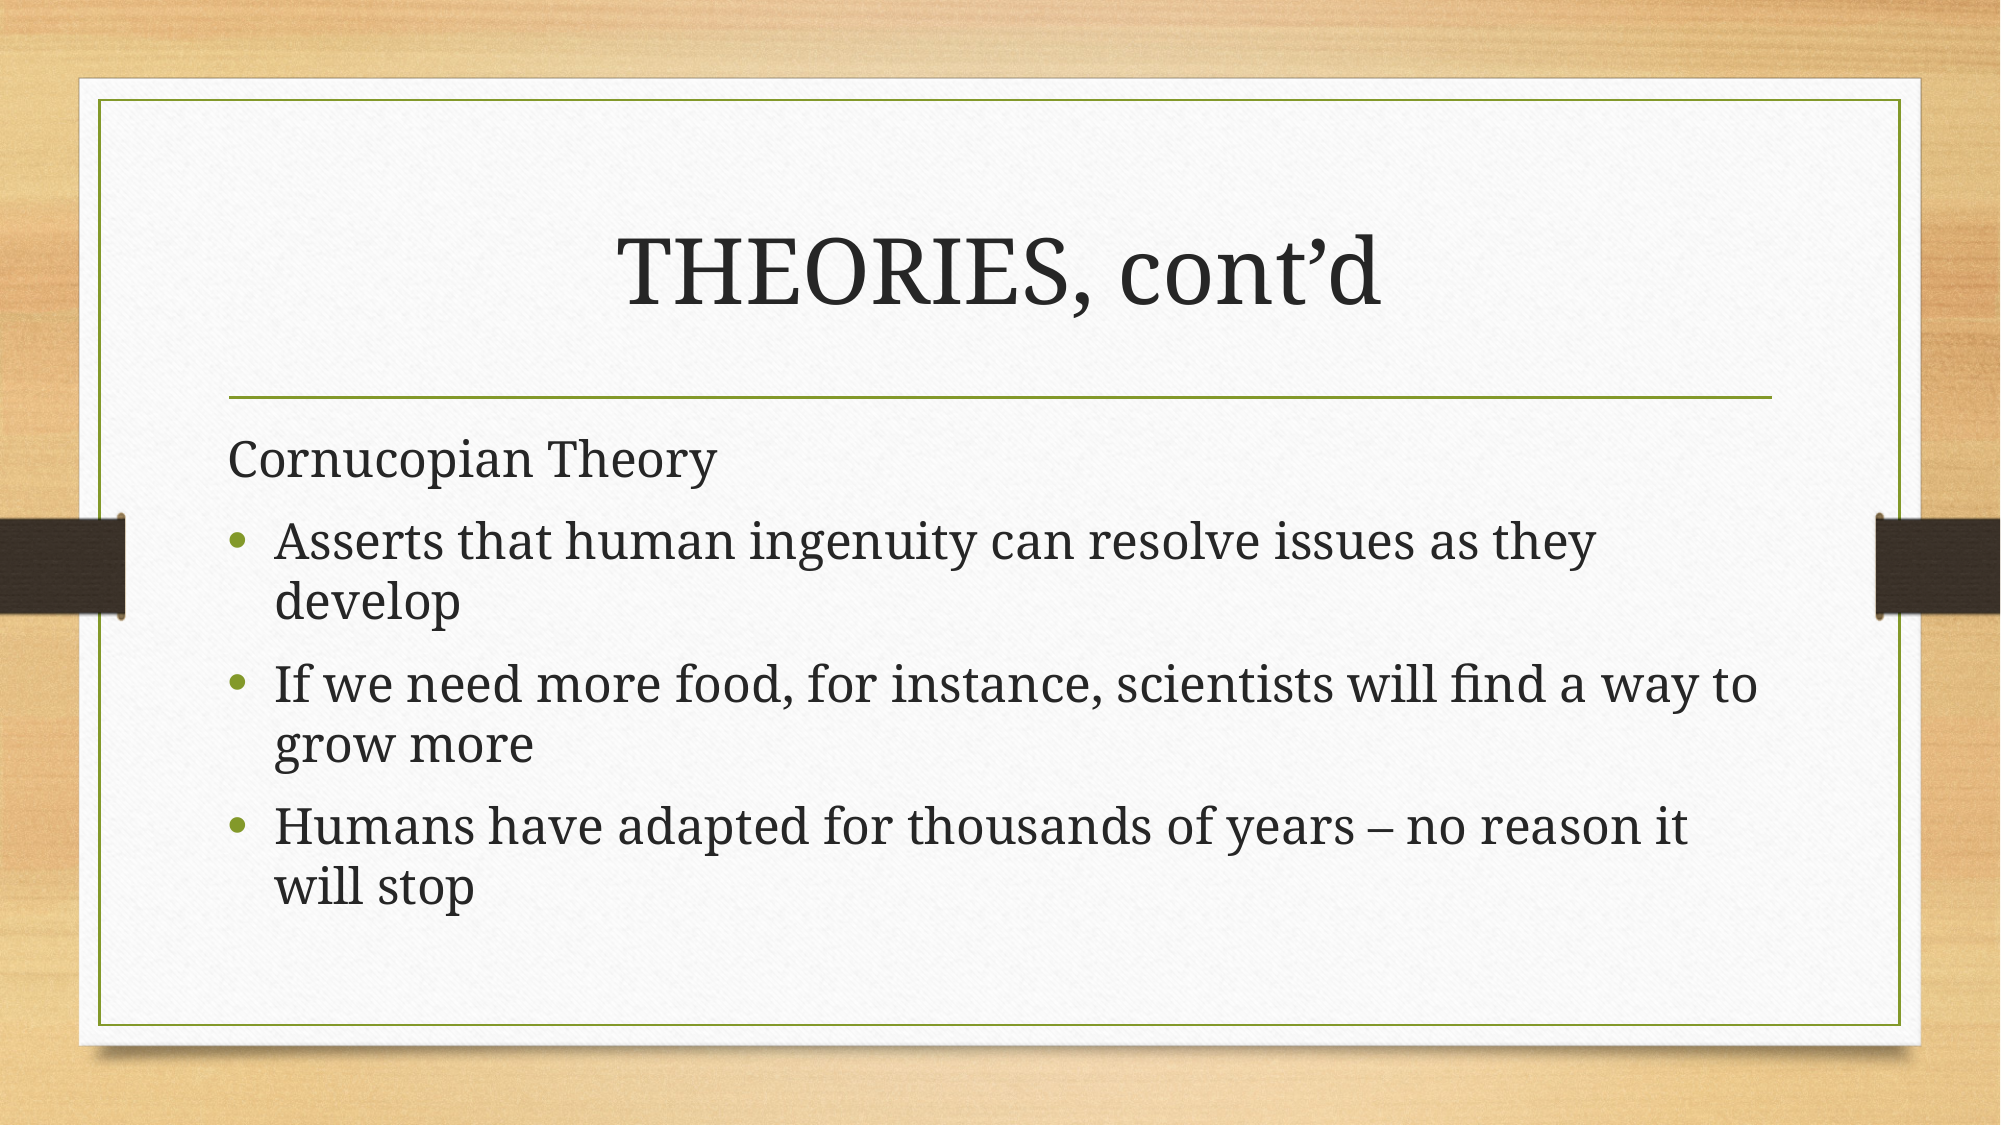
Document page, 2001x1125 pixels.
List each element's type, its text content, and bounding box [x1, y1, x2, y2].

list Cornucopian Theory Asserts that human ingenuity can resolve issues as they develop If we need more food, for instance, scientists will find a way to grow more Humans have adapted for thousands of years – no reason it will stop [212, 419, 1788, 964]
title THEORIES, cont’d [212, 161, 1788, 375]
picture [0, 0, 2001, 1125]
